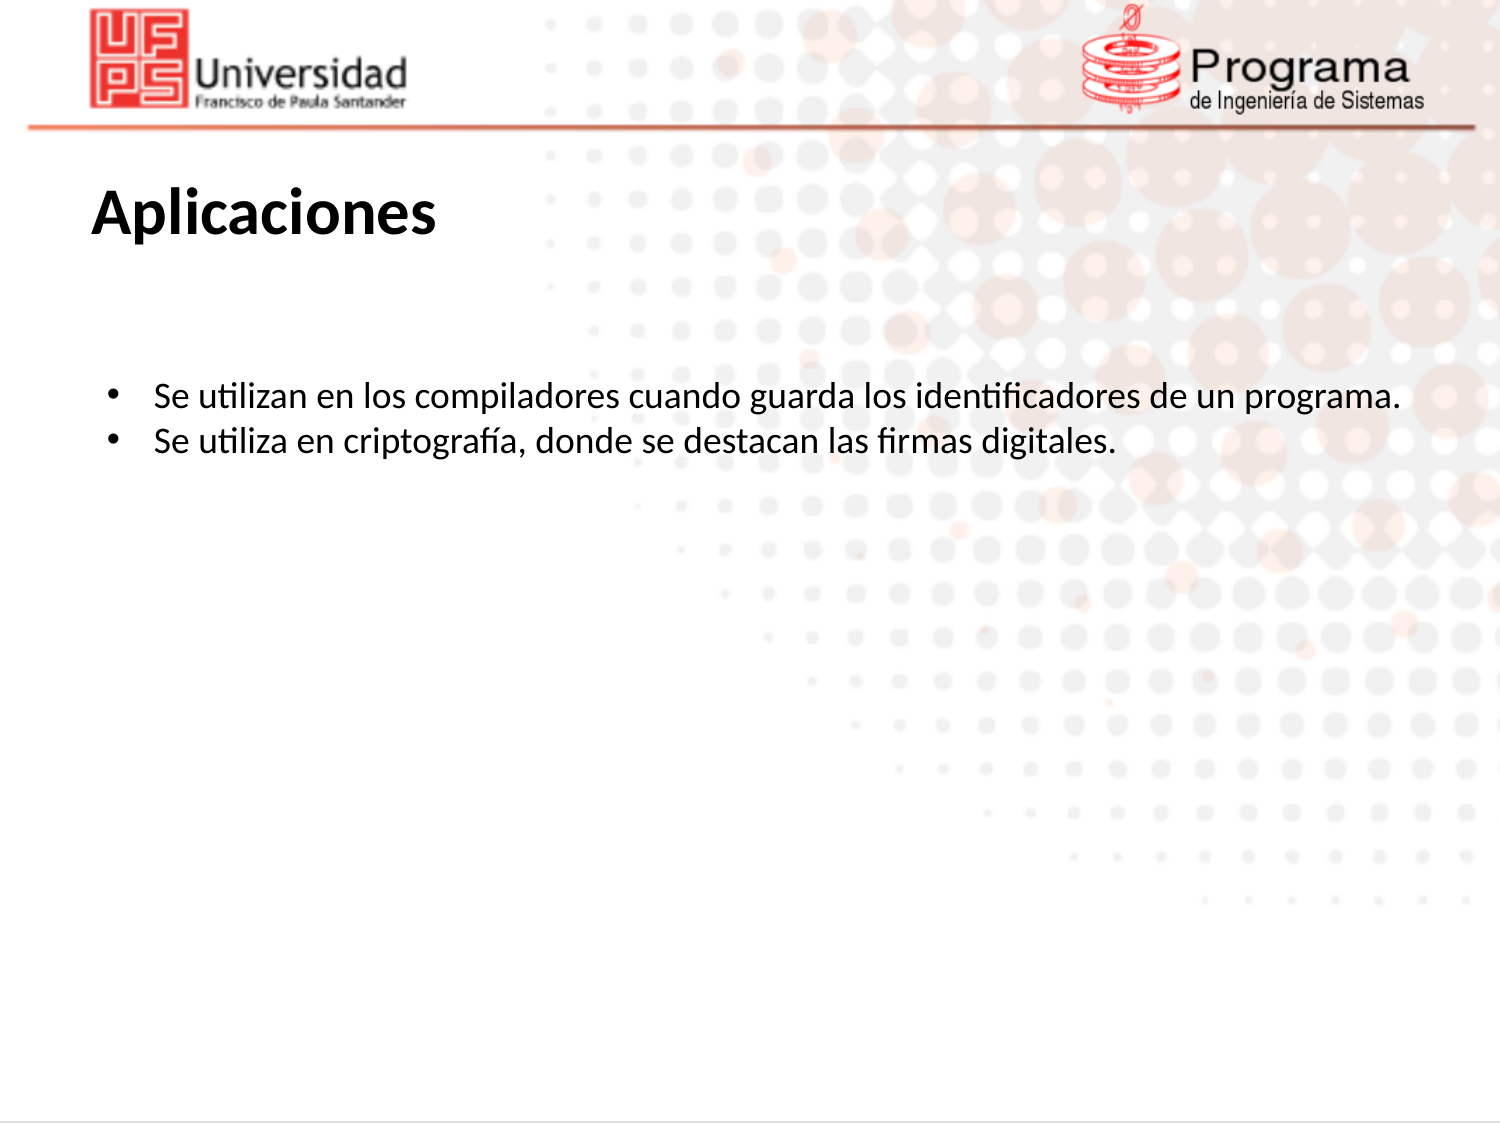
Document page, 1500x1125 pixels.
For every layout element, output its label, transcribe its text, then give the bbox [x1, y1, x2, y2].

text_box Aplicaciones [76, 160, 1447, 256]
text_box [454, 30, 1471, 114]
picture [0, 0, 1500, 1125]
text_box Se utilizan en los compiladores cuando guarda los identificadores de un programa. Se utiliza en criptografía, donde se destacan las firmas digitales. [92, 363, 1431, 514]
